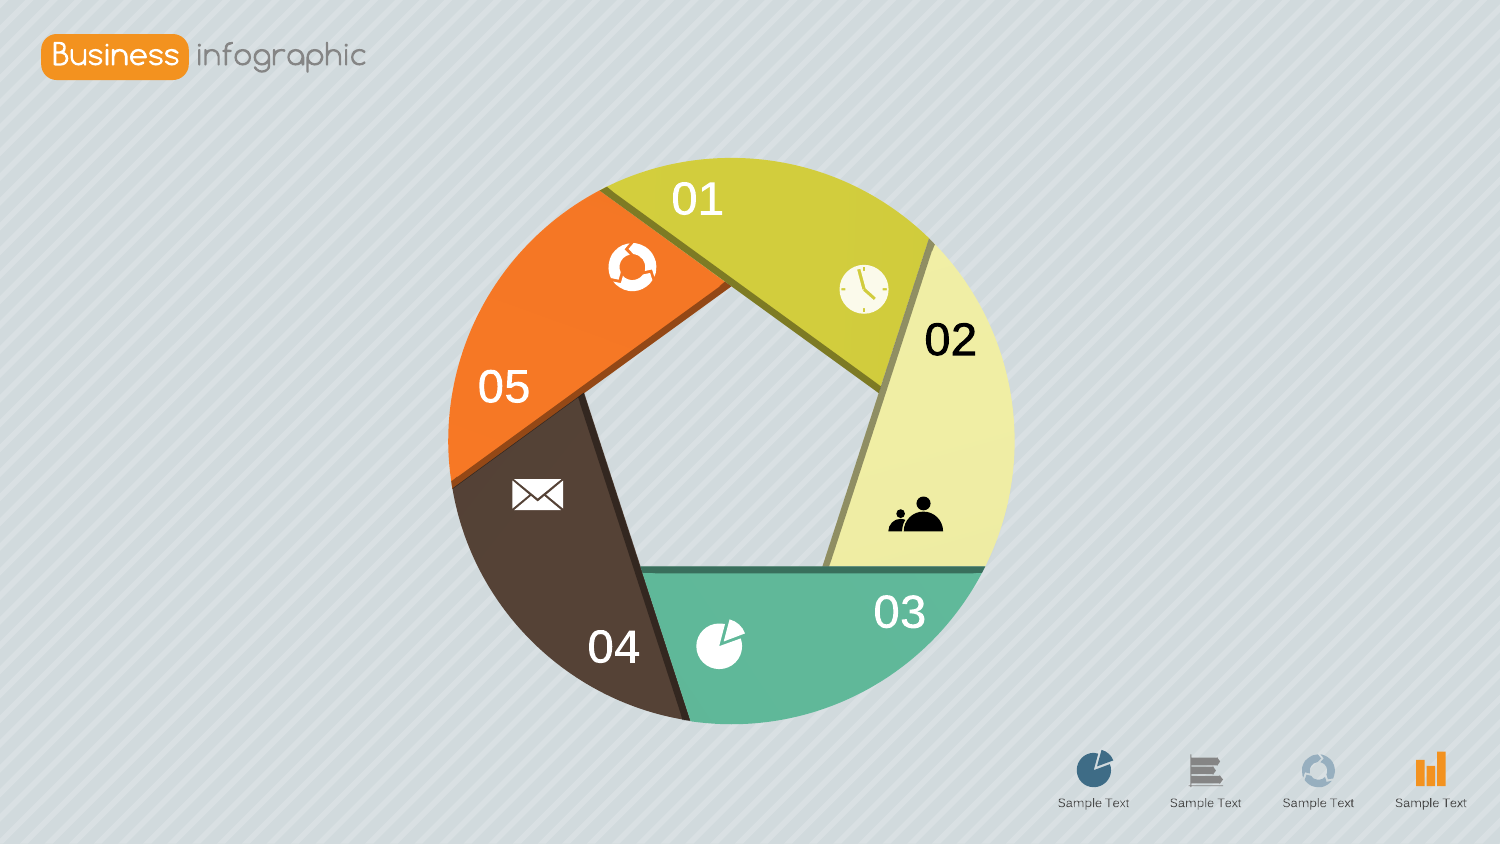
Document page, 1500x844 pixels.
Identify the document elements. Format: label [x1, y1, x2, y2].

text_box [443, 133, 1047, 755]
